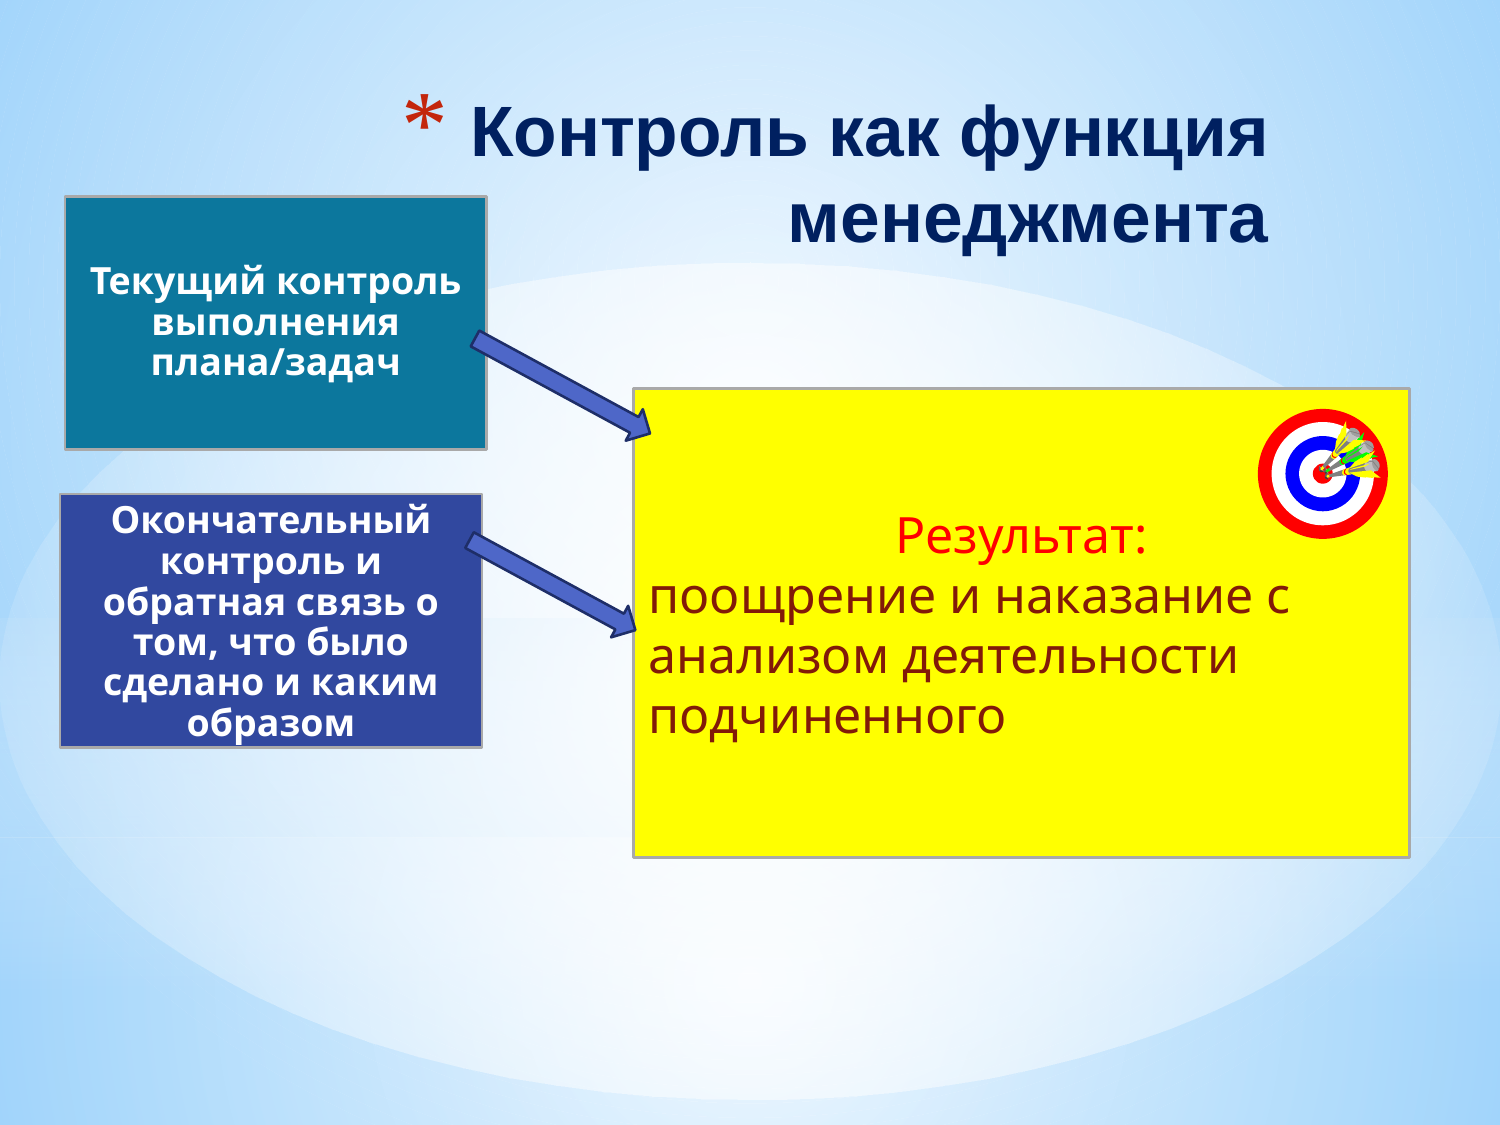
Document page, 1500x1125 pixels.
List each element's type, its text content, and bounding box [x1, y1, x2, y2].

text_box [64, 196, 1410, 858]
title Контроль как функция менеджмента [215, 78, 1285, 193]
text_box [1257, 408, 1389, 540]
